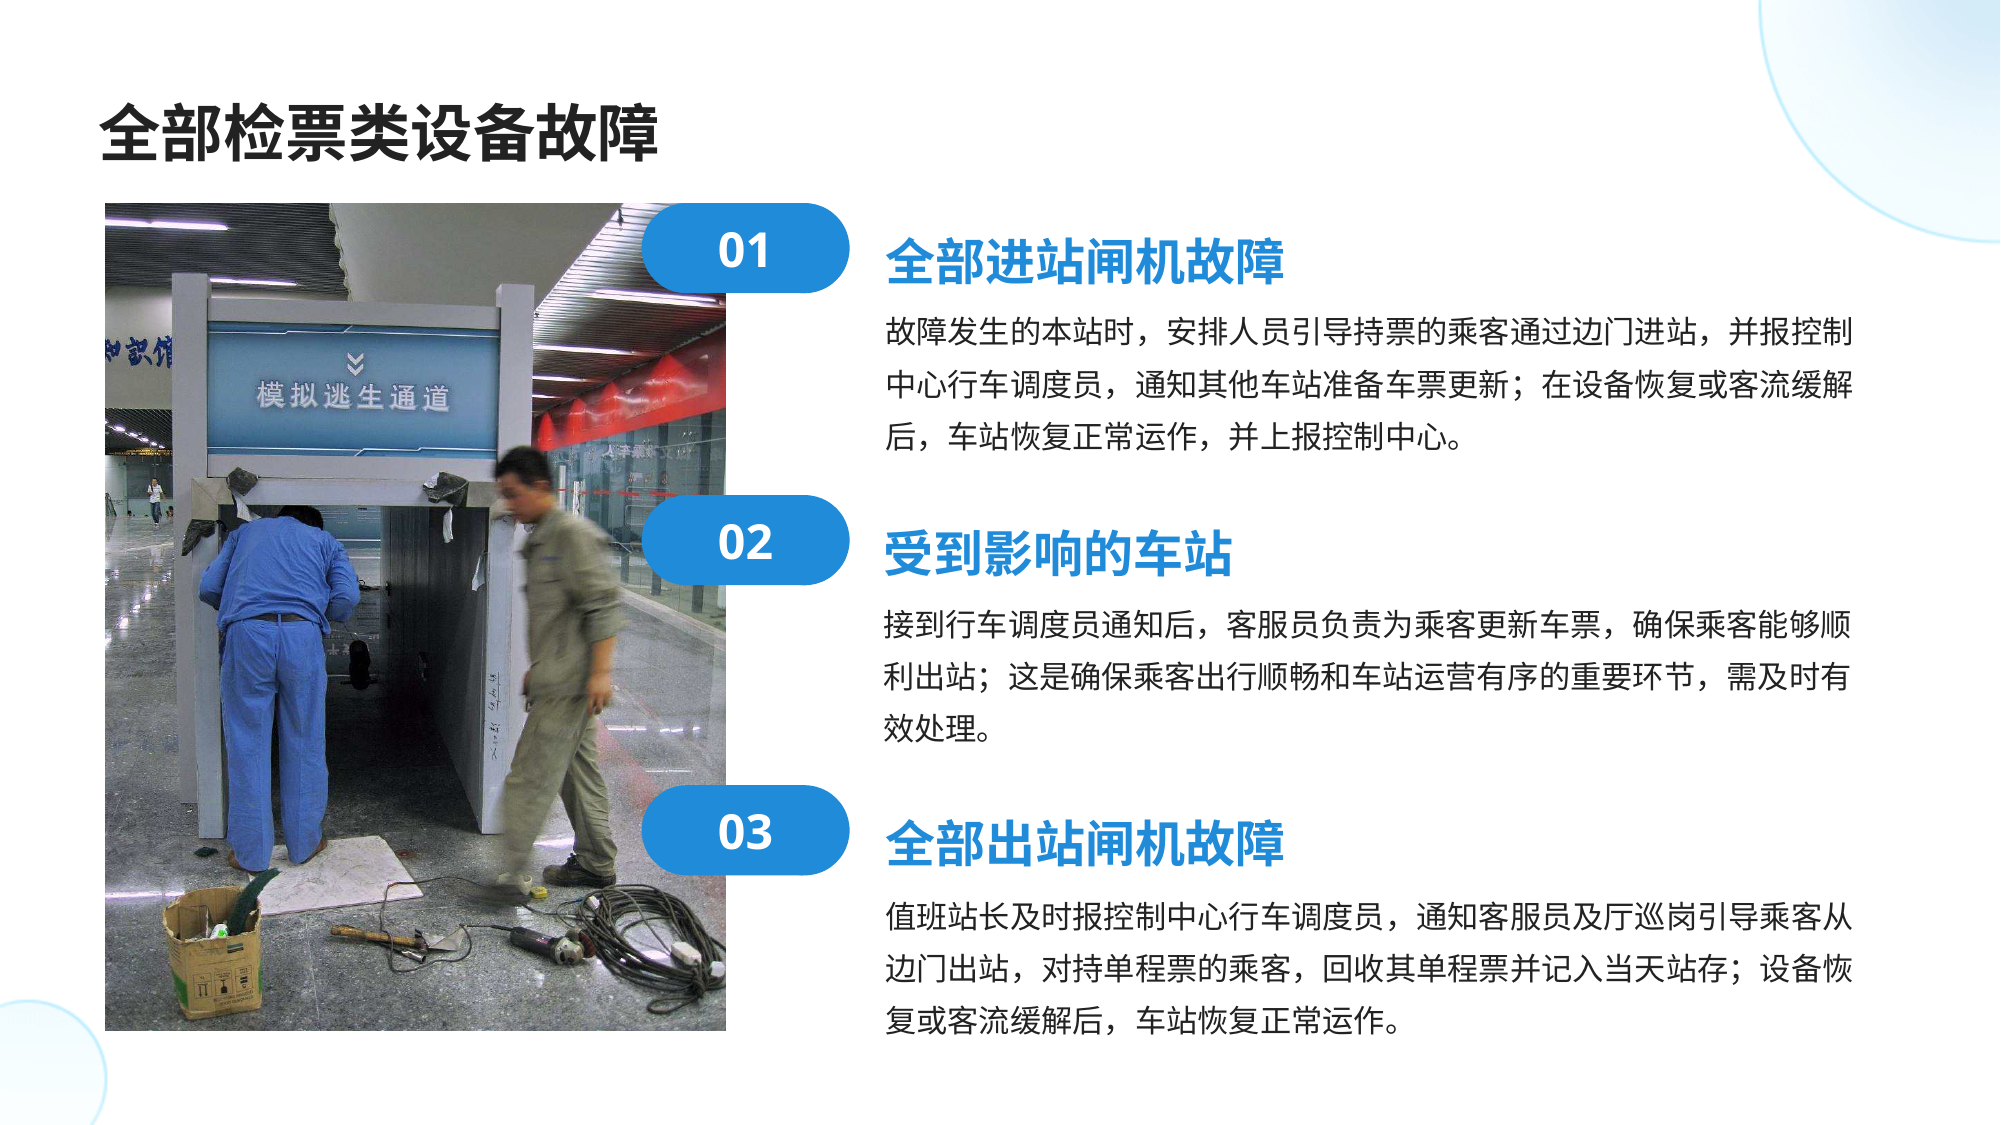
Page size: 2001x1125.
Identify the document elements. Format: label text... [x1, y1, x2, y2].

text_box 接到行车调度员通知后，客服员负责为乘客更新车票，确保乘客能够顺利出站；这是确保乘客出行顺畅和车站运营有序的重要环节，需及时有效处理。 [862, 569, 1868, 775]
text_box 故障发生的本站时，安排人员引导持票的乘客通过边门进站，并报控制中心行车调度员，通知其他车站准备车票更新；在设备恢复或客流缓解后，车站恢复正常运作，并上报控制中心。 [864, 277, 1870, 483]
text_box [728, 203, 795, 209]
text_box [731, 495, 795, 501]
text_box 全部进站闸机故障 [864, 191, 1897, 306]
text_box [781, 203, 850, 294]
text_box 全部检票类设备故障 [78, 43, 1922, 189]
text_box 01 [731, 209, 809, 287]
text_box [731, 579, 799, 586]
text_box 值班站长及时报控制中心行车调度员，通知客服员及厅巡岗引导乘客从边门出站，对持单程票的乘客，回收其单程票并记入当天站存；设备恢复或客流缓解后，车站恢复正常运作。 [864, 861, 1870, 1067]
picture [0, 0, 2001, 1125]
text_box [731, 785, 796, 791]
text_box [781, 495, 850, 586]
text_box 03 [731, 791, 809, 869]
text_box [731, 287, 799, 294]
text_box 全部出站闸机故障 [864, 773, 1897, 888]
text_box 02 [731, 501, 809, 579]
text_box 受到影响的车站 [862, 483, 1895, 598]
text_box [781, 785, 850, 876]
text_box [731, 869, 798, 876]
